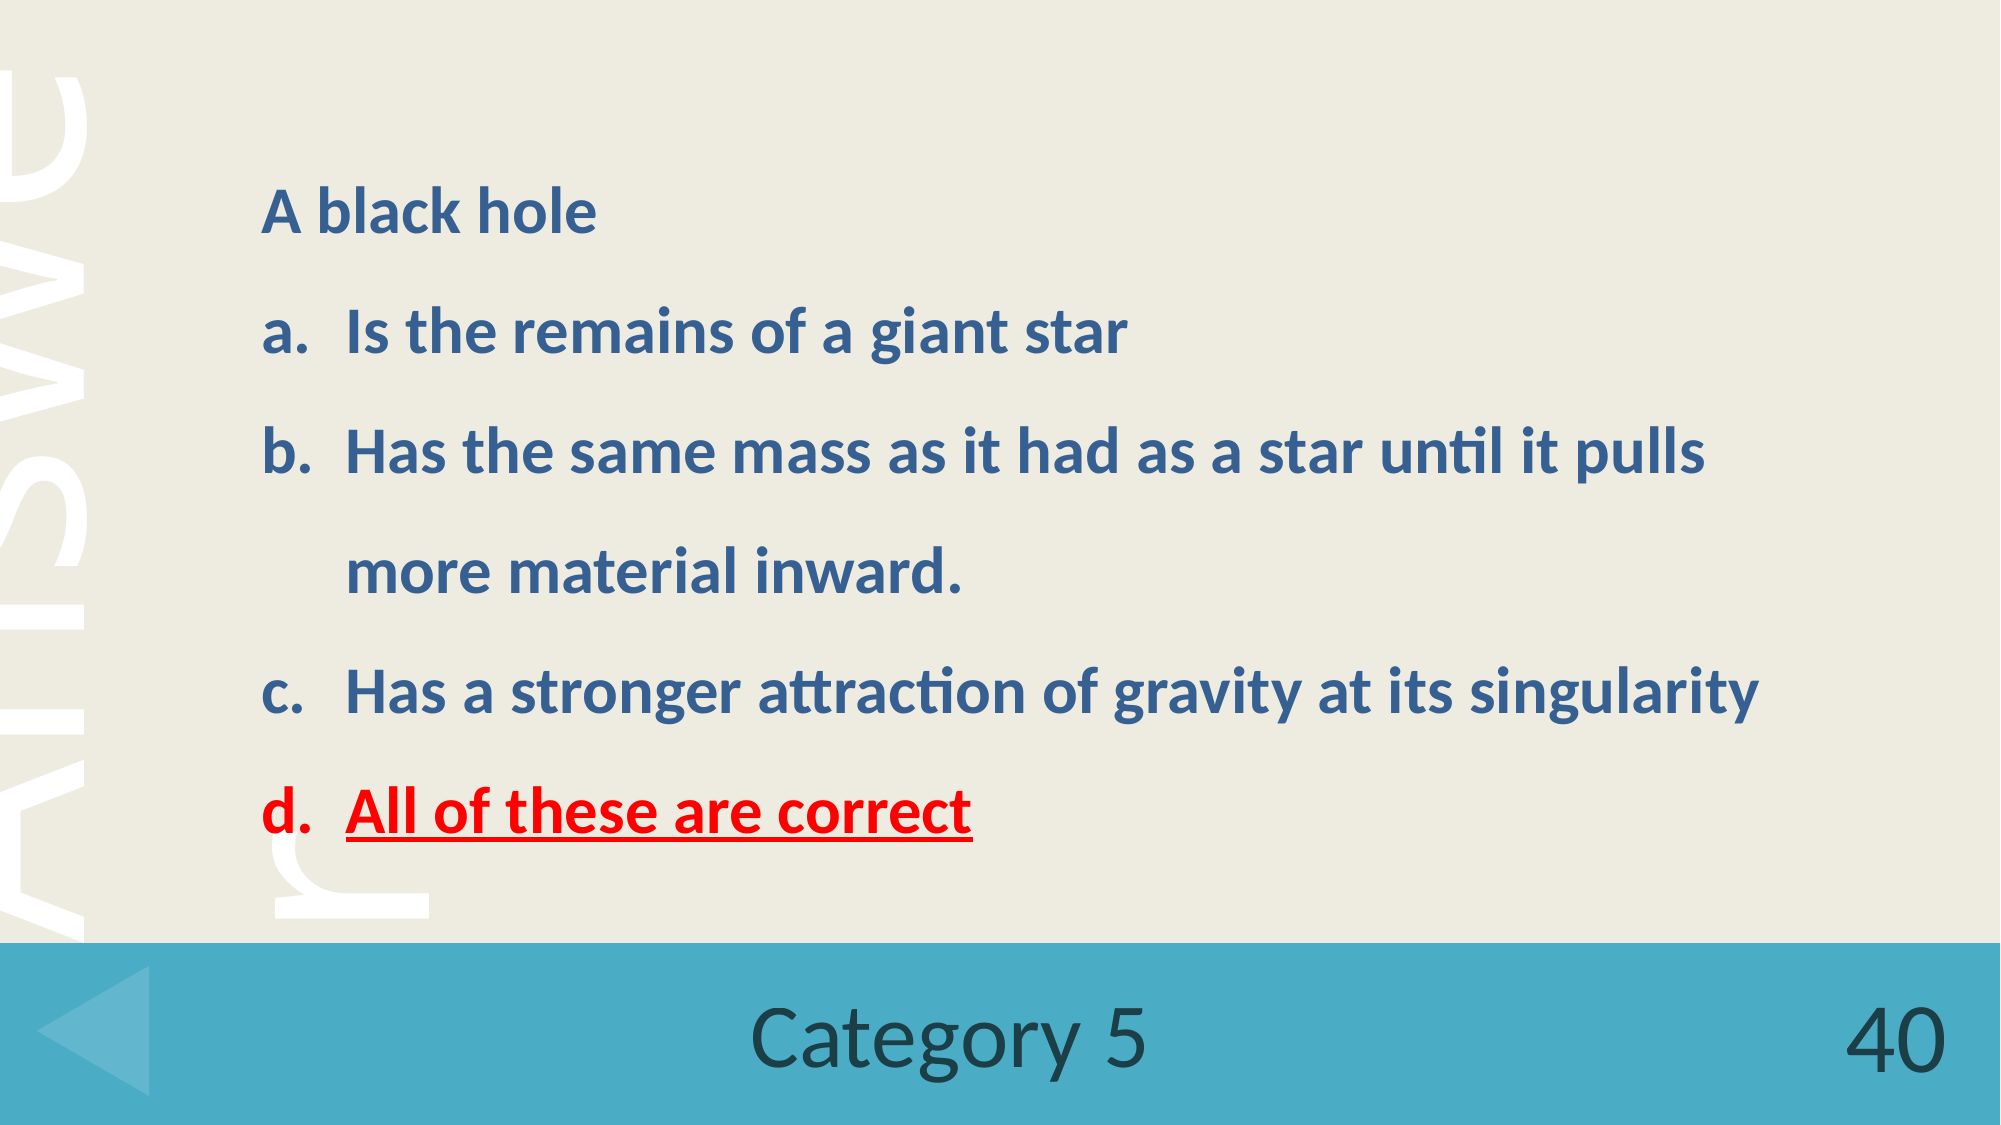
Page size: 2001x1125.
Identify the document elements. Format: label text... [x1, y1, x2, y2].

list A black hole Is the remains of a giant star Has the same mass as it had as a star until it pulls more material inward. Has a stronger attraction of gravity at its singularity All of these are correct [246, 53, 1847, 920]
title Category 5 [50, 937, 1850, 1125]
list 40 [1850, 967, 1963, 1097]
